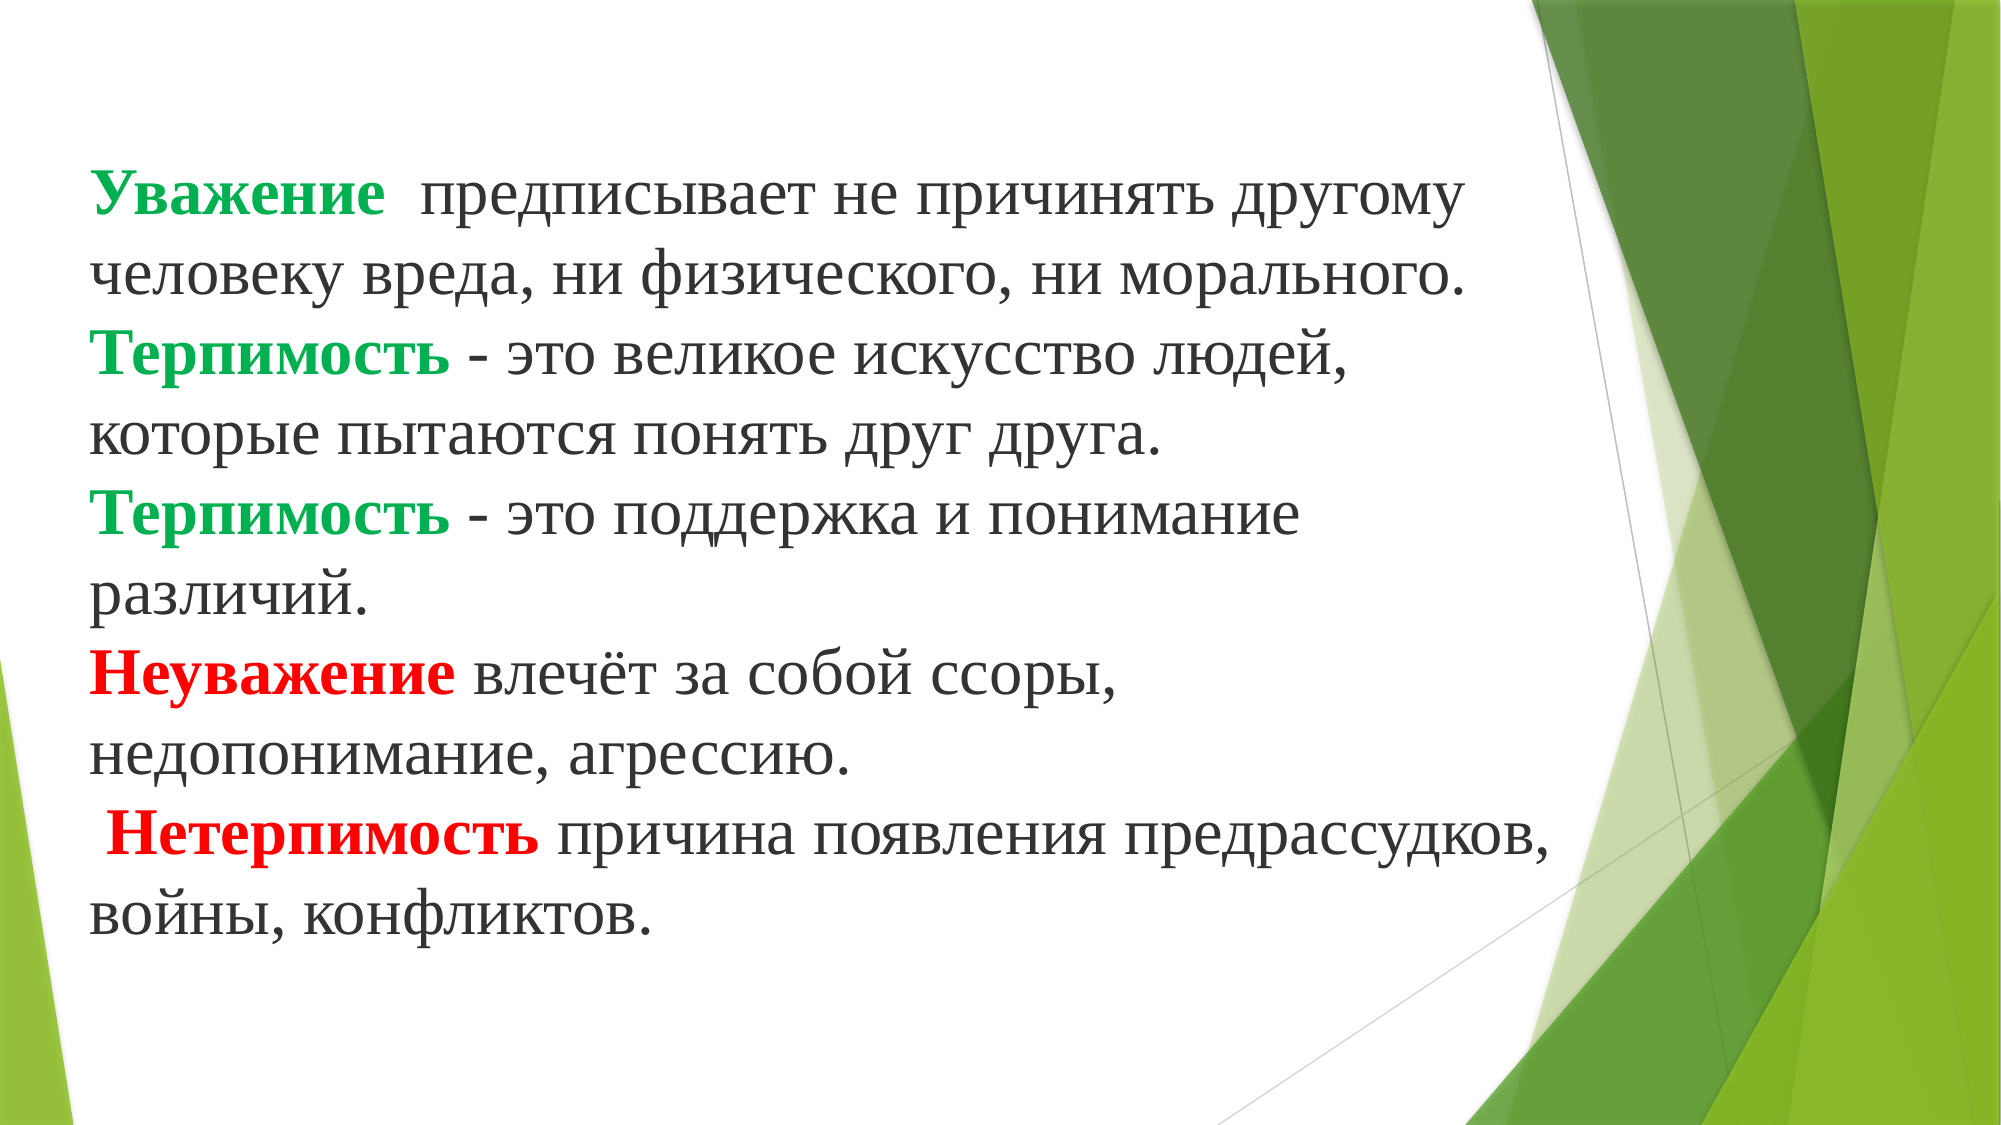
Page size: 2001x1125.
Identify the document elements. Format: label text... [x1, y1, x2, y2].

text_box Уважение предписывает не причинять другому человеку вреда, ни физического, ни морального. Терпимость - это великое искусство людей, которые пытаются понять друг друга. Терпимость - это поддержка и понимание различий. Неуважение влечёт за собой ссоры, недопонимание, агрессию. Нетерпимость причина появления предрассудков, войны, конфликтов. [74, 140, 1591, 1045]
